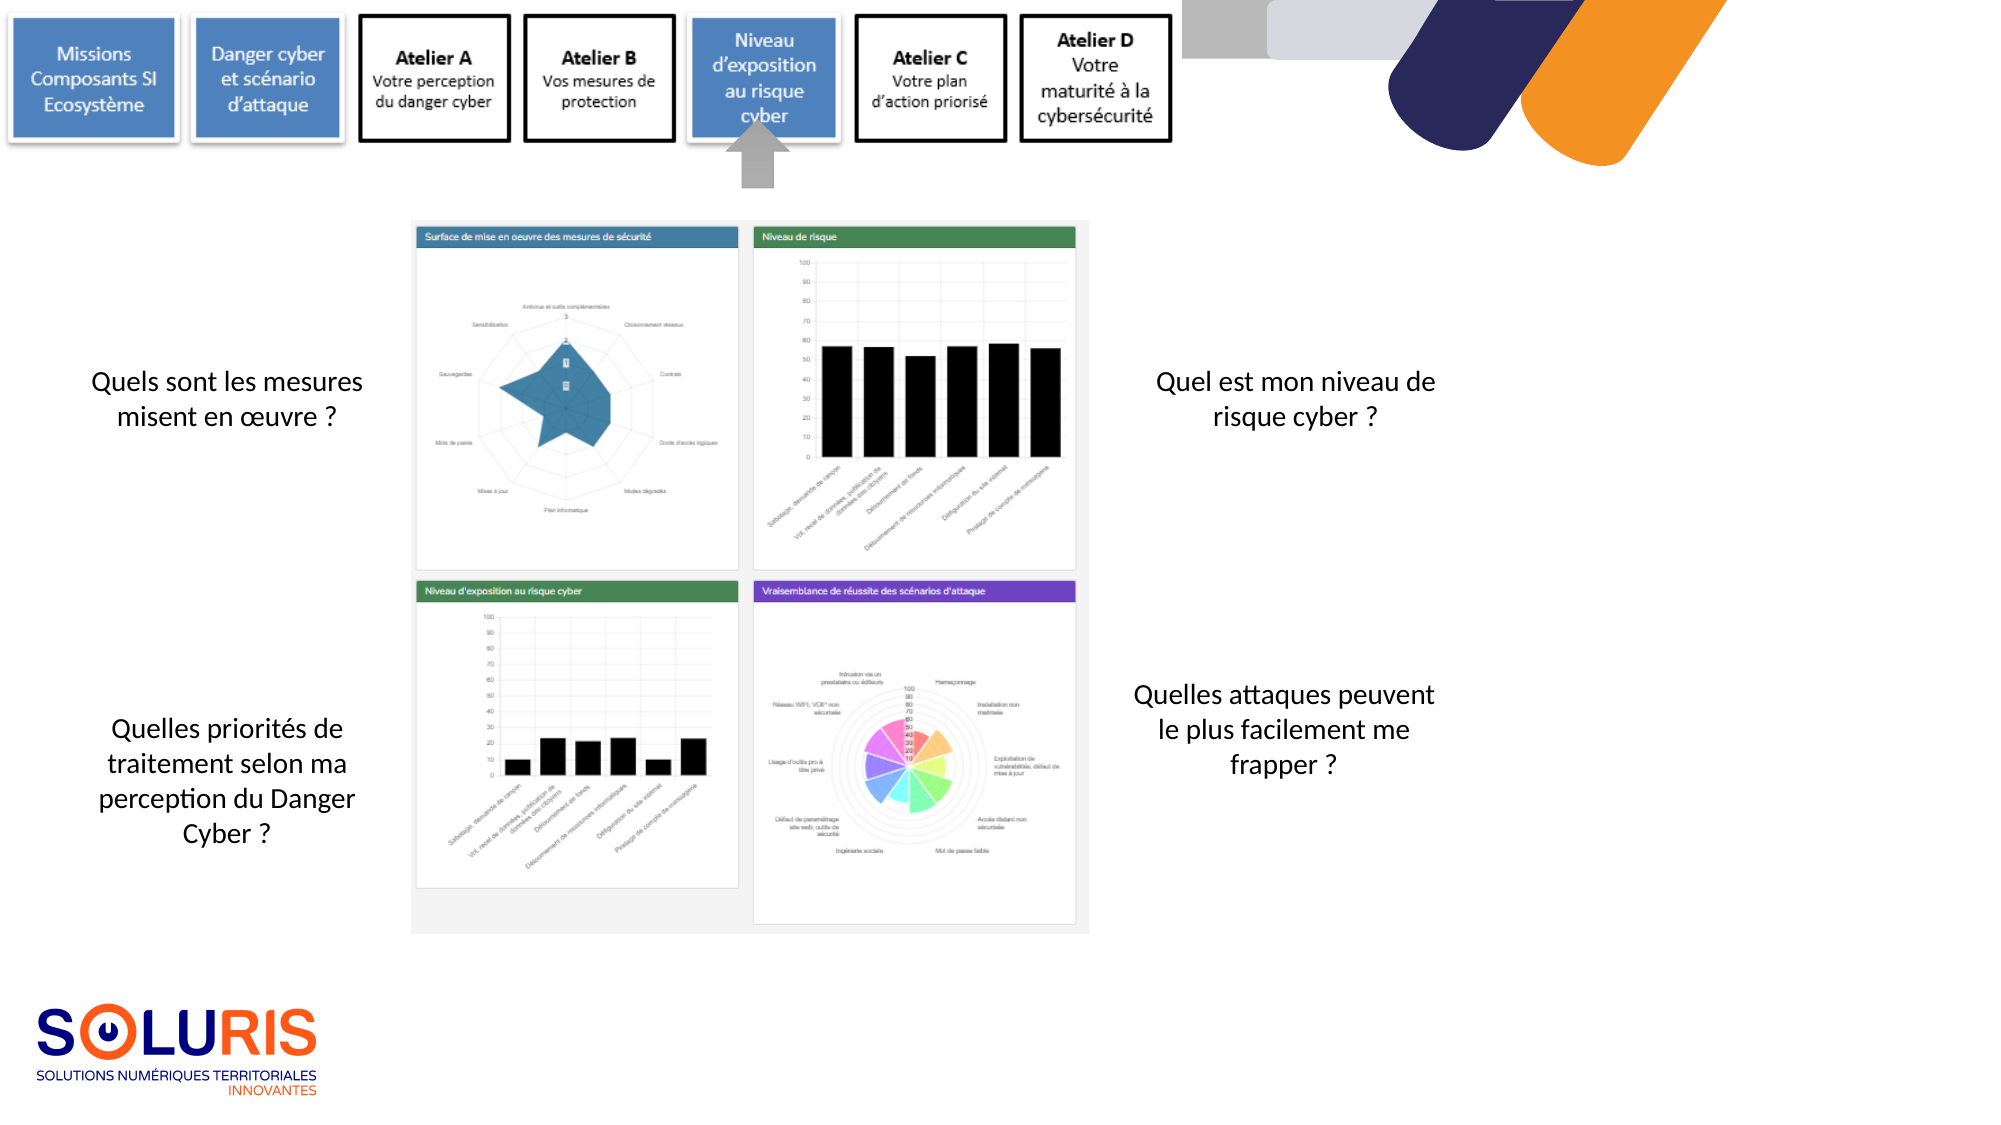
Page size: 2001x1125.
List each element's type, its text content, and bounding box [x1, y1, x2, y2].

text_box [741, 154, 774, 189]
text_box Quelles priorités de traitement selon ma perception du Danger Cyber ? [70, 702, 384, 857]
picture [0, 0, 1182, 154]
text_box Quel est mon niveau de risque cyber ? [1139, 354, 1453, 440]
picture [411, 220, 1089, 934]
text_box Quels sont les mesures misent en œuvre ? [70, 354, 384, 440]
picture [30, 995, 322, 1105]
text_box Quelles attaques peuvent le plus facilement me frapper ? [1116, 668, 1453, 788]
